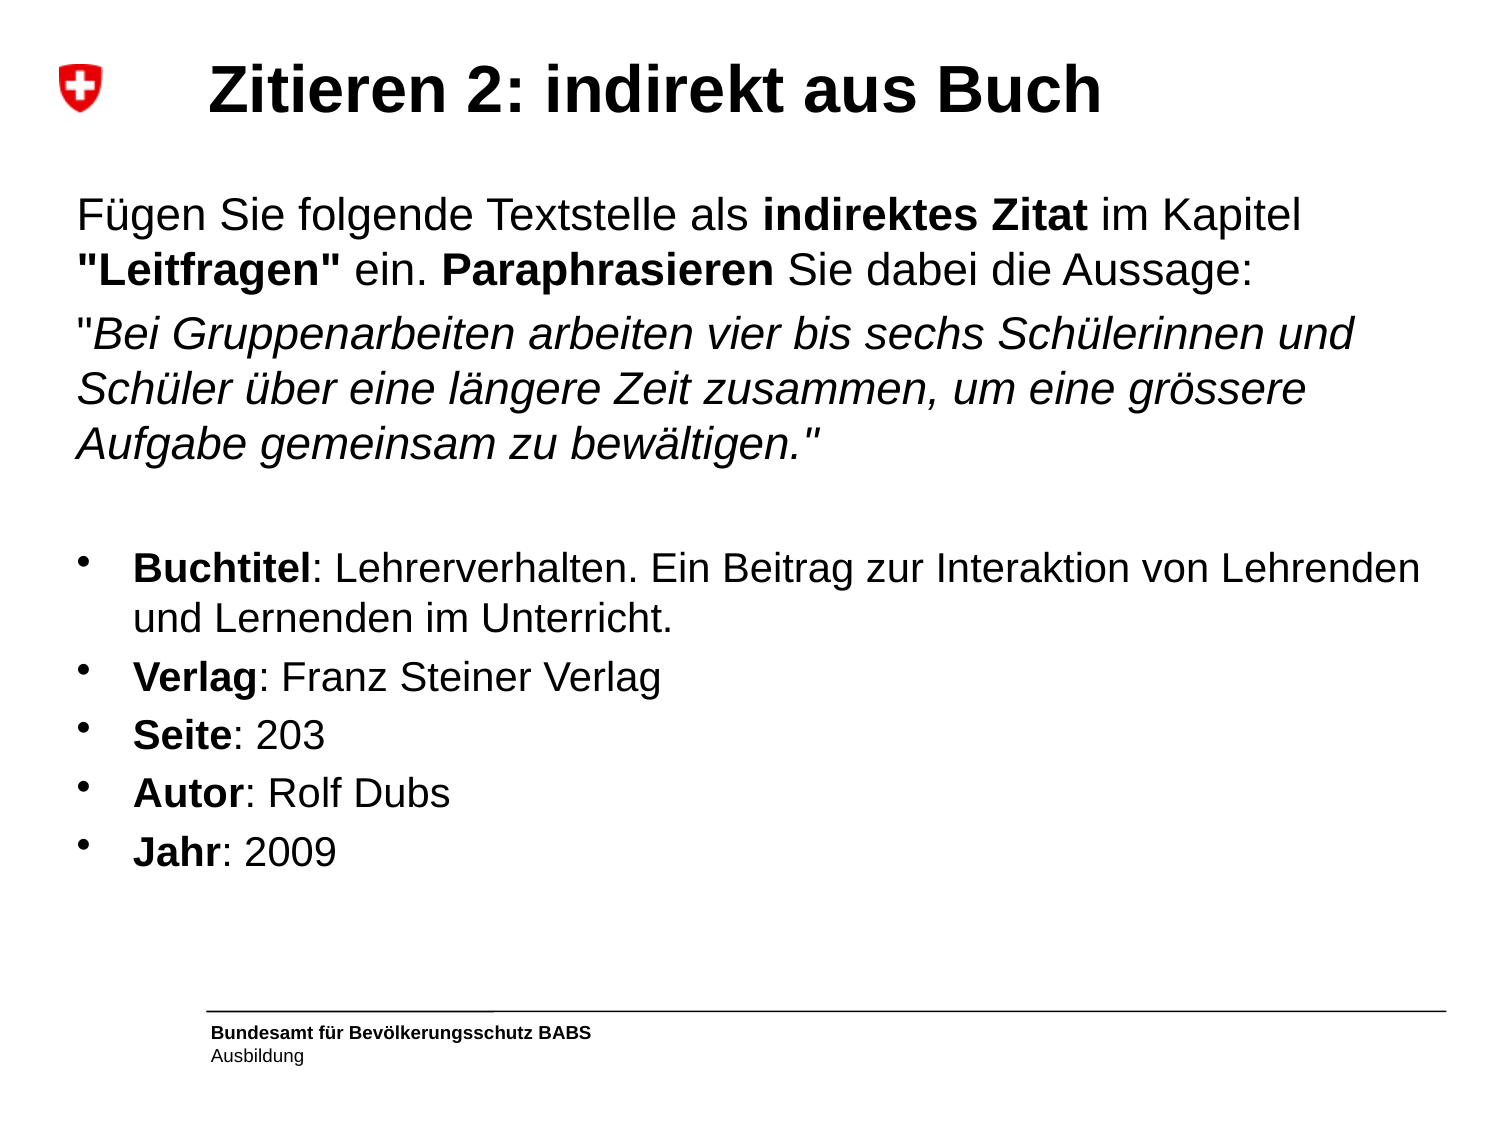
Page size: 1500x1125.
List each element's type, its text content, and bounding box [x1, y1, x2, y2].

title Zitieren 2: indirekt aus Buch [207, 45, 1433, 184]
picture [59, 64, 103, 114]
list Fügen Sie folgende Textstelle als indirektes Zitat im Kapitel "Leitfragen" ein. Paraphrasieren Sie dabei die Aussage: "Bei Gruppenarbeiten arbeiten vier bis sechs Schülerinnen und Schüler über eine längere Zeit zusammen, um eine grössere Aufgabe gemeinsam zu bewältigen." Buchtitel: Lehrerverhalten. Ein Beitrag zur Interaktion von Lehrenden und Lernenden im Unterricht. Verlag: Franz Steiner Verlag Seite: 203 Autor: Rolf Dubs Jahr: 2009 [76, 184, 1483, 1012]
